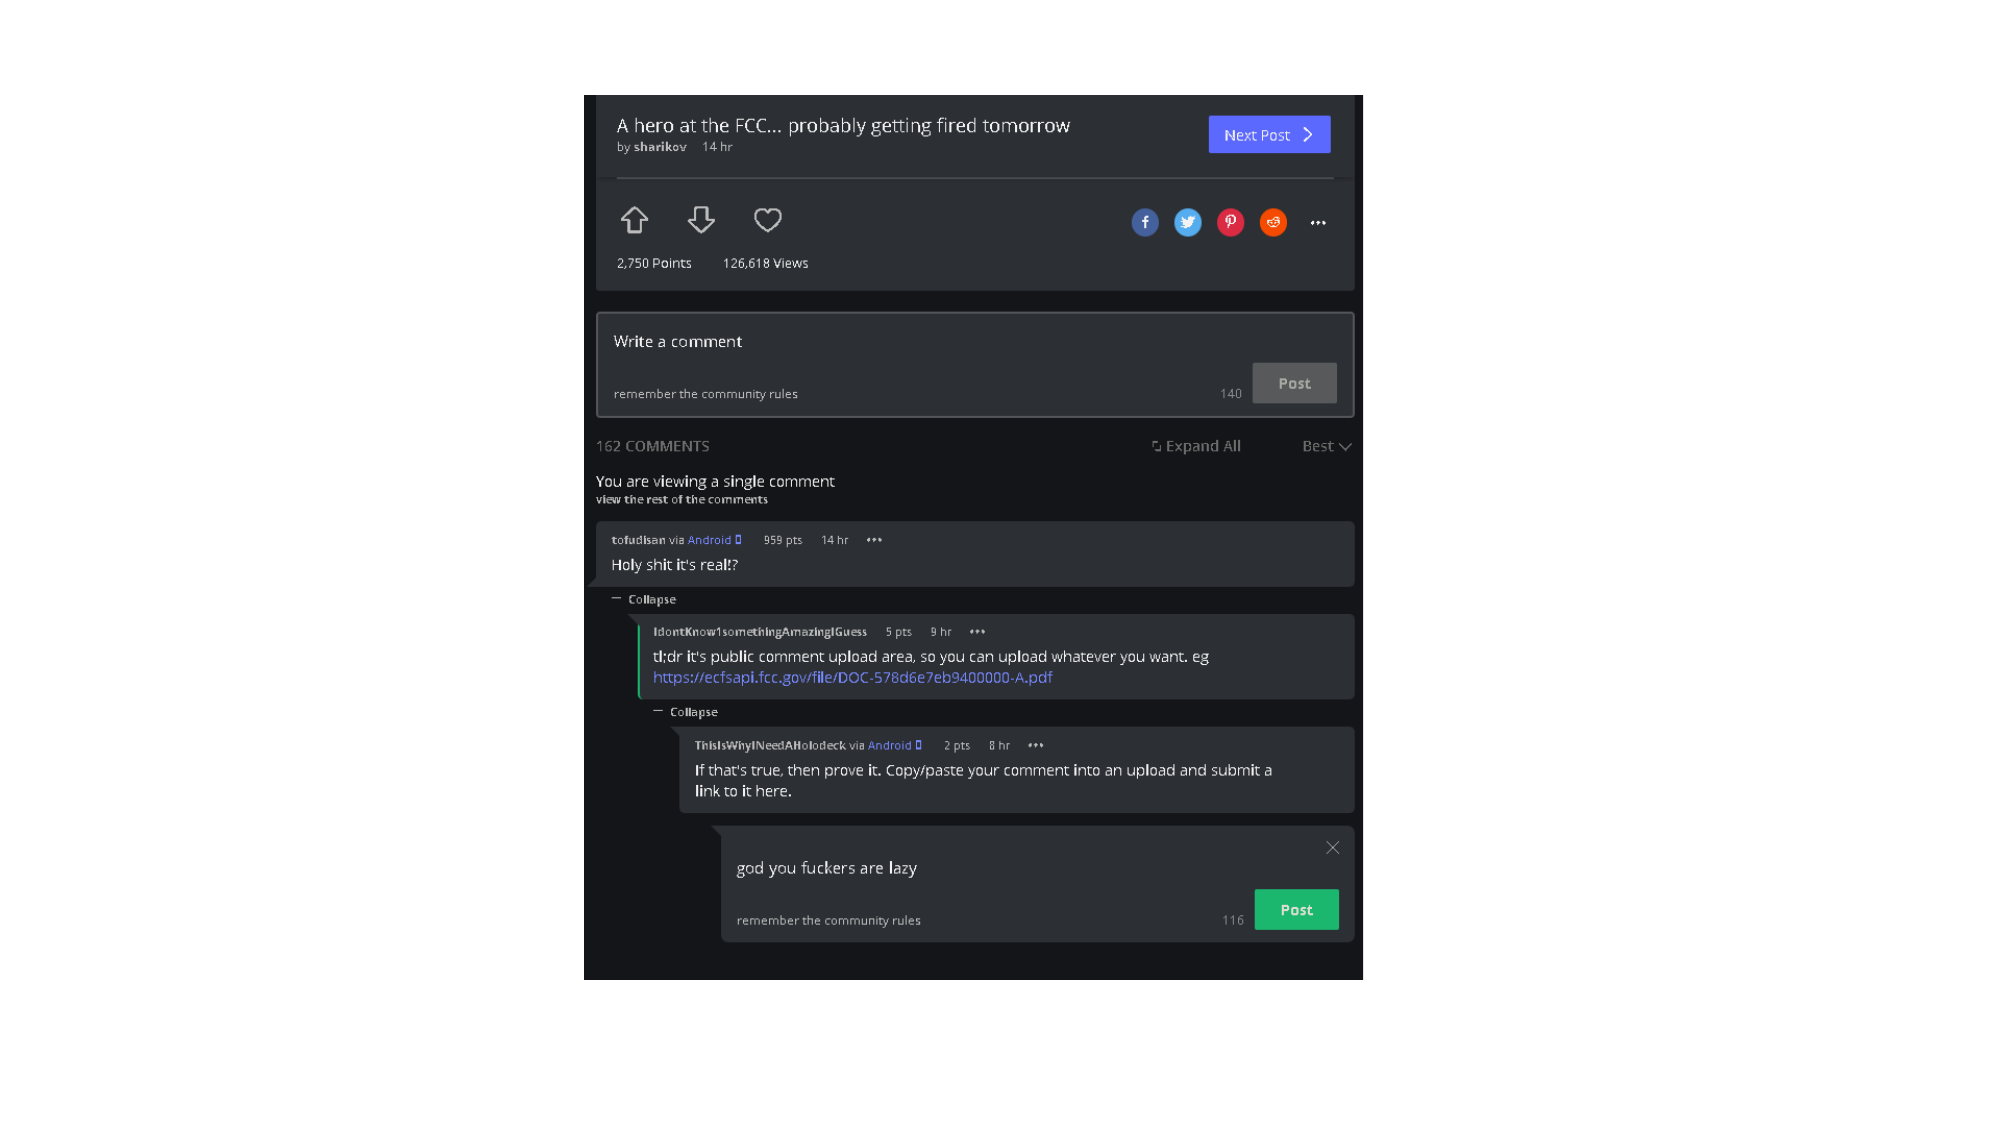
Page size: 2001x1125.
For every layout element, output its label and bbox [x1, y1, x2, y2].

picture [584, 95, 1364, 980]
